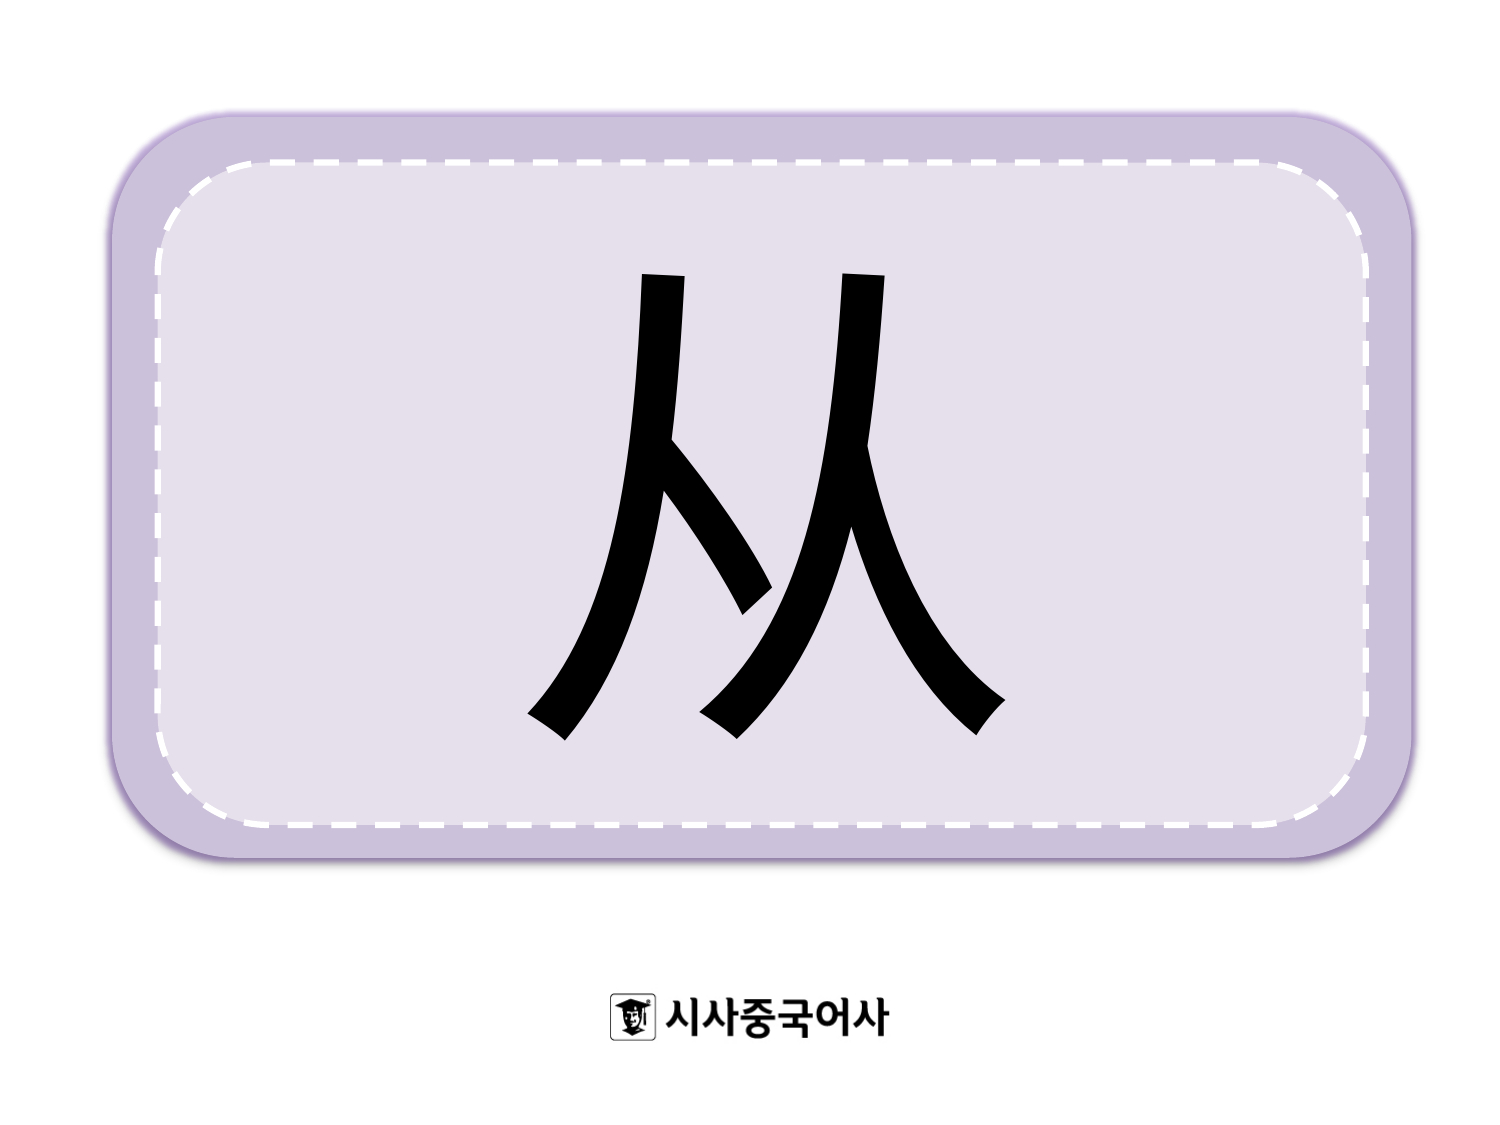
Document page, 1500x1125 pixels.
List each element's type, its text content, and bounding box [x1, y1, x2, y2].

text_box 从 [162, 160, 1371, 824]
picture [602, 987, 898, 1047]
